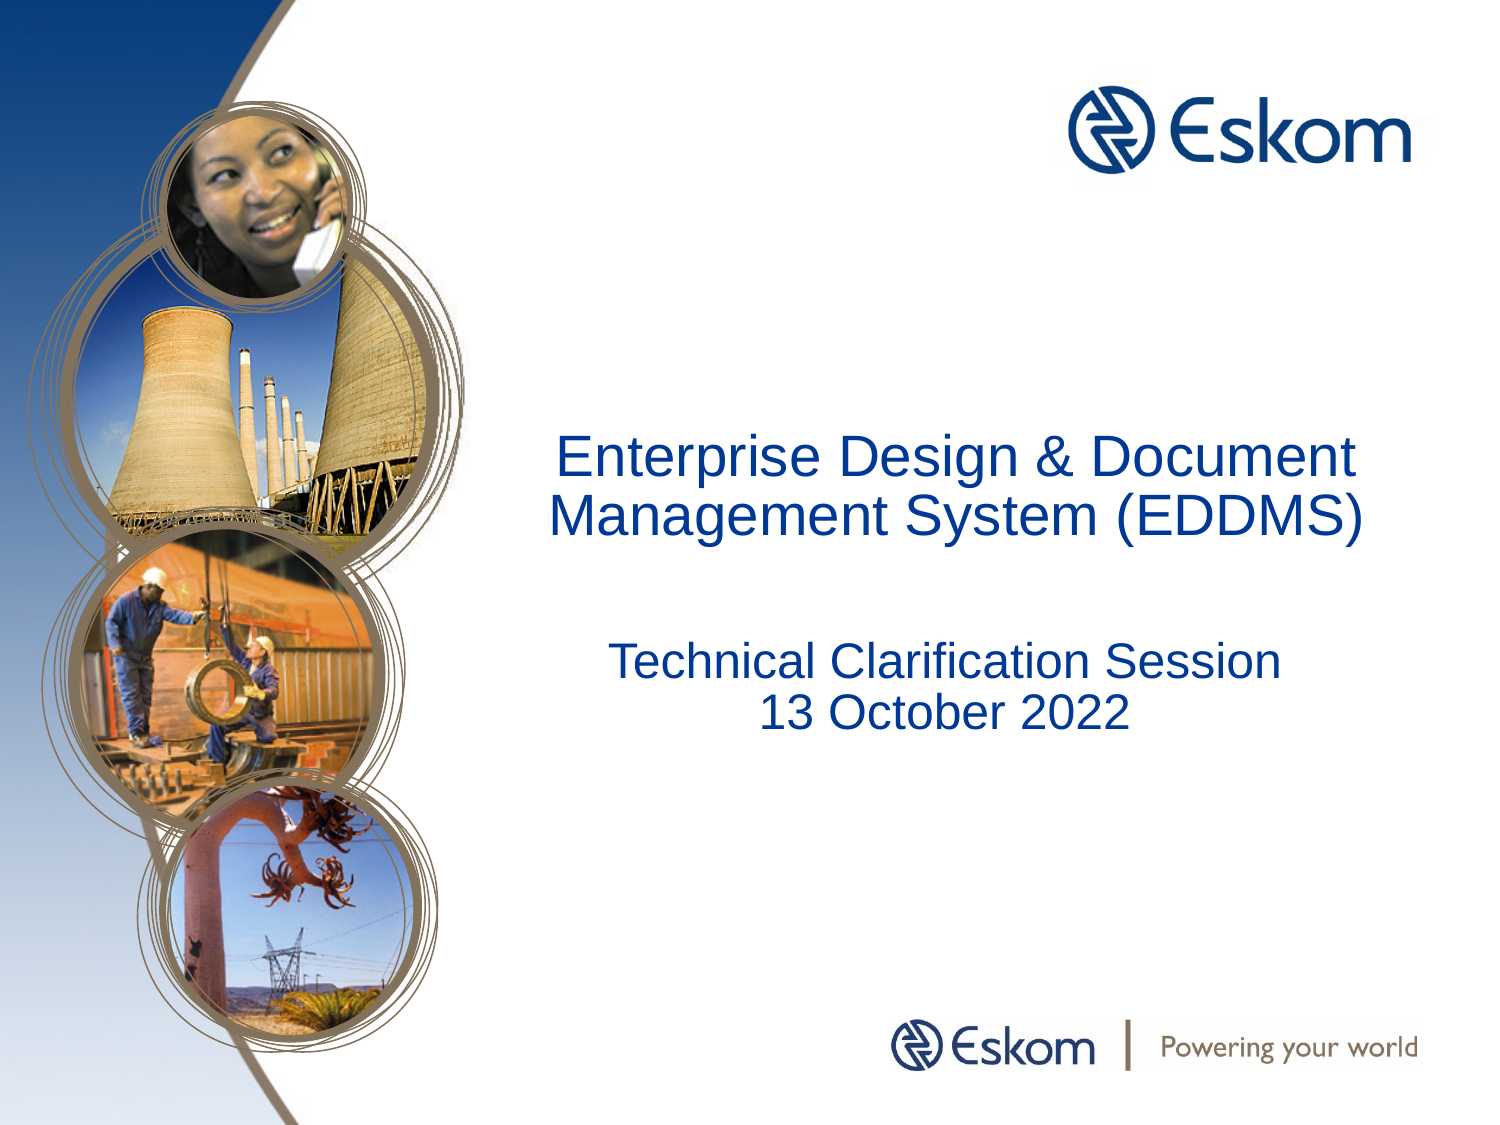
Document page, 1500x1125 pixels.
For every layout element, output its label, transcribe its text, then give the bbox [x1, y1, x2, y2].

title Enterprise Design & Document Management System (EDDMS) [501, 432, 1412, 544]
text_box Technical Clarification Session 13 October 2022 [490, 633, 1400, 745]
picture [0, 0, 1500, 1125]
